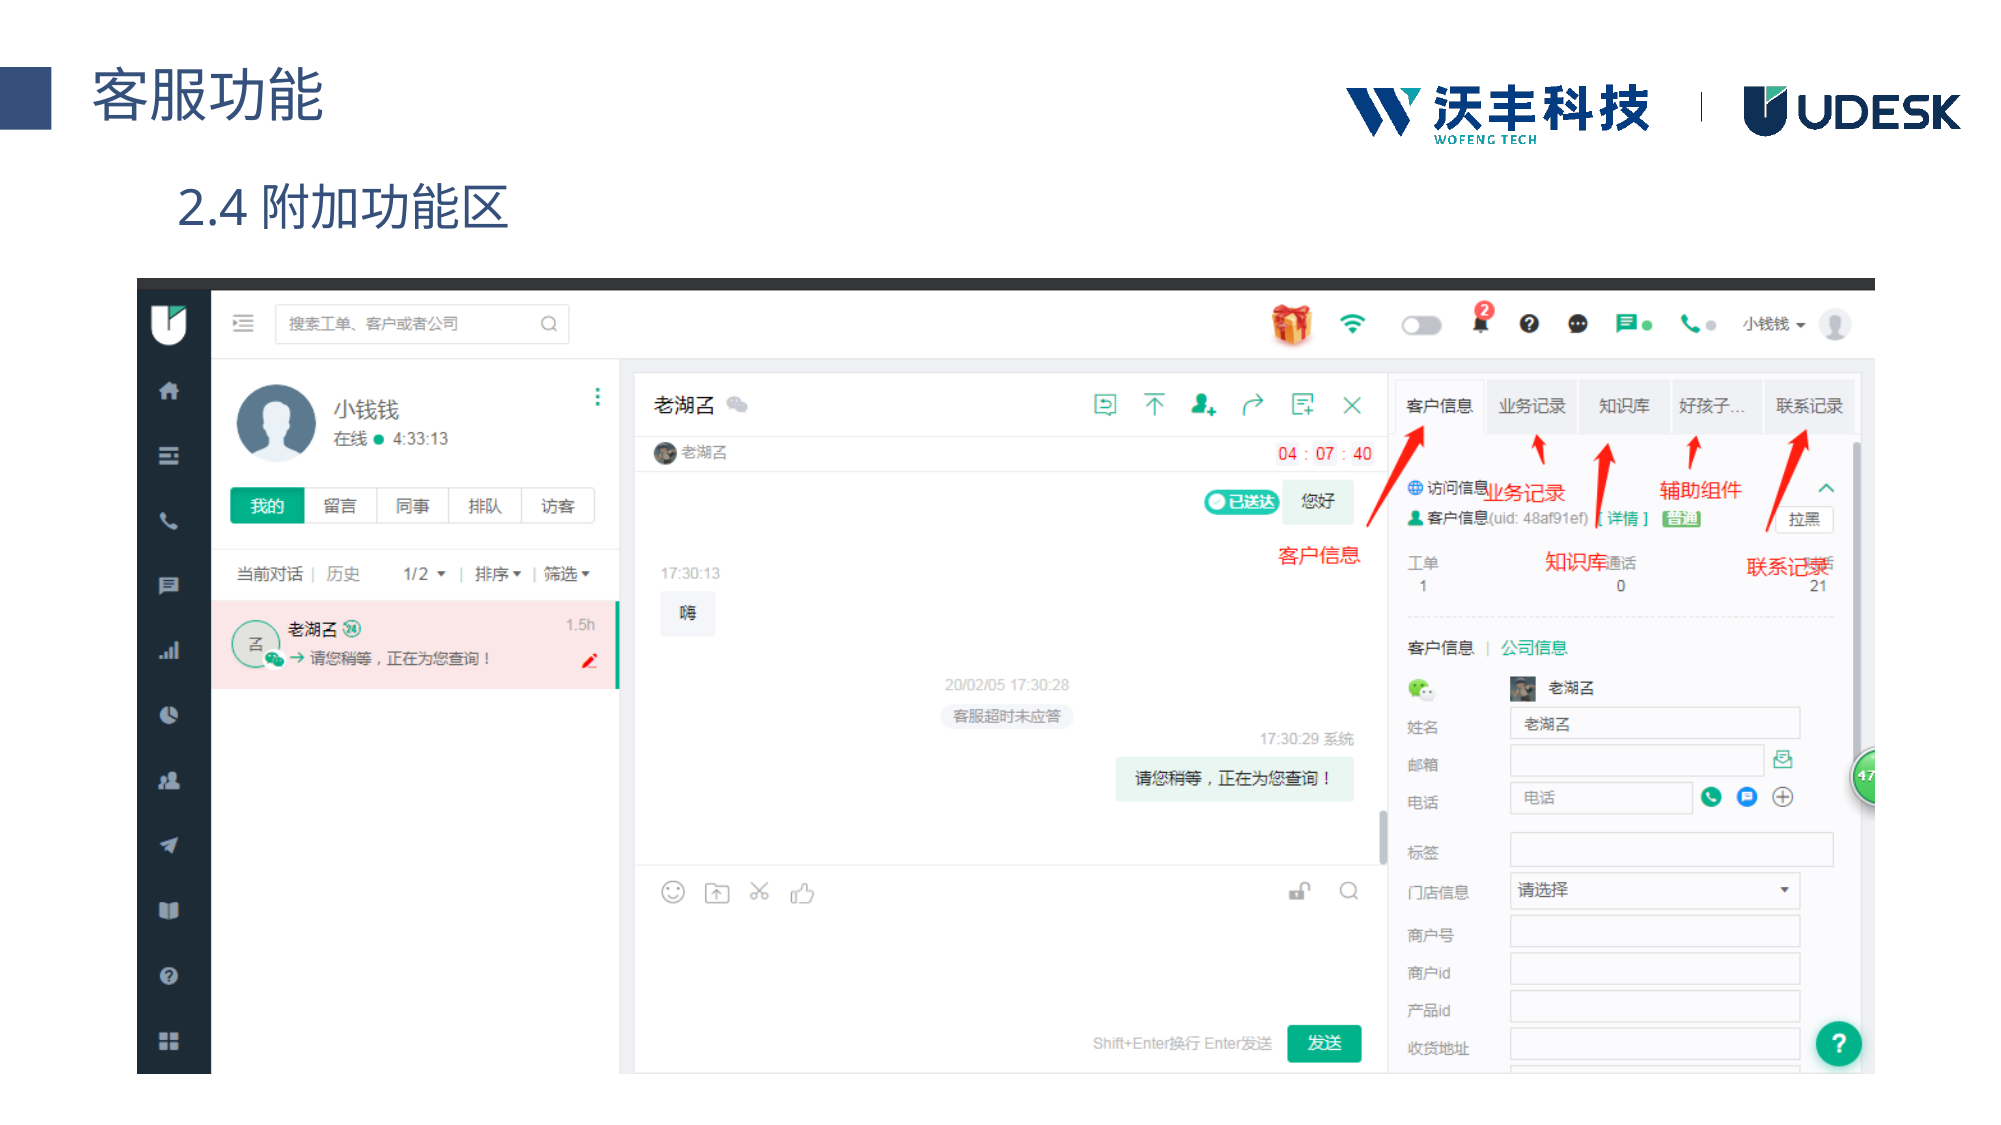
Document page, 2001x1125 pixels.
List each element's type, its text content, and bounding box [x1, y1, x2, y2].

text_box 2.4附加功能区 [114, 182, 575, 237]
picture [137, 278, 1875, 1074]
text_box 客服功能 [91, 66, 325, 130]
picture [1344, 32, 1982, 185]
